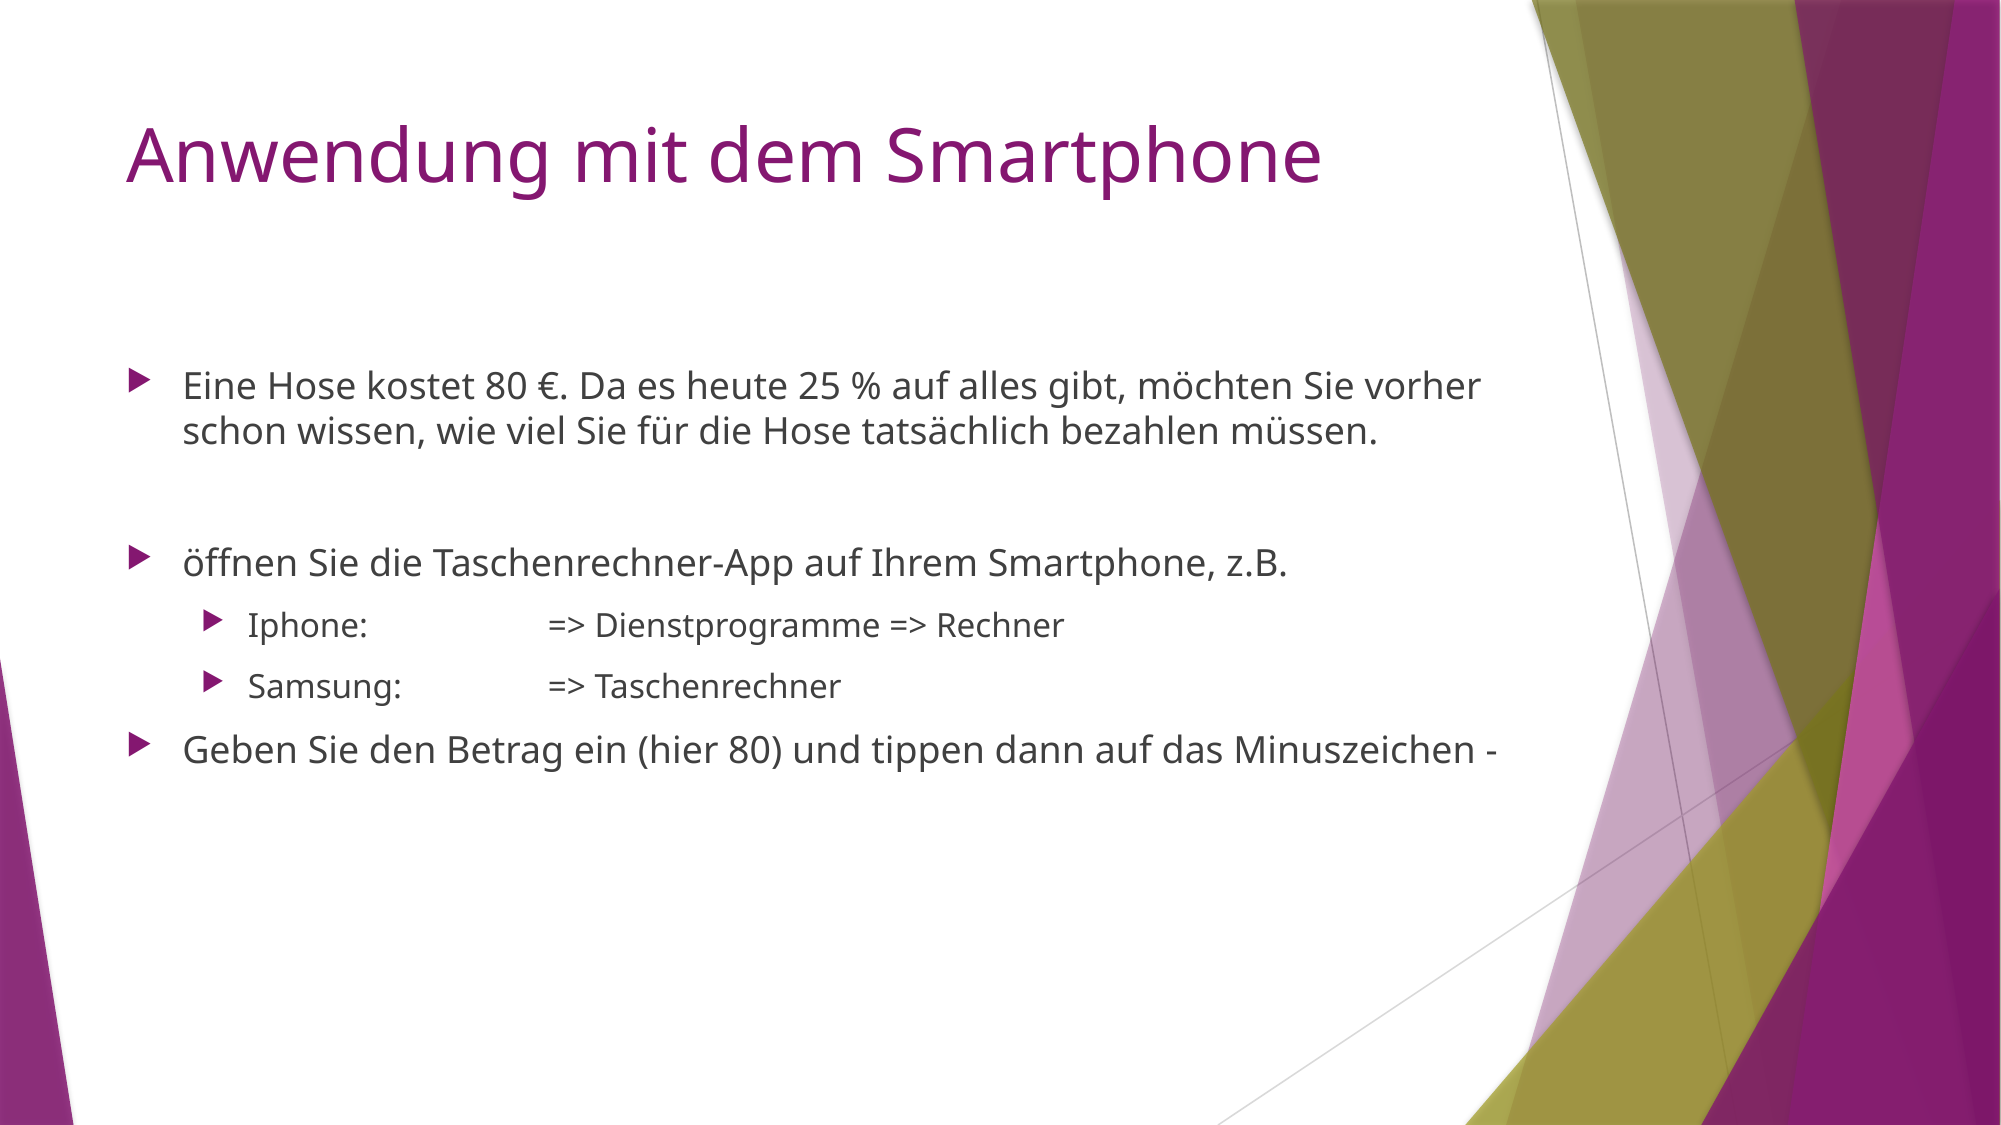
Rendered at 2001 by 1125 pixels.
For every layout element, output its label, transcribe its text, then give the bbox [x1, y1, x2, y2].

title Anwendung mit dem Smartphone [111, 99, 1522, 317]
list Eine Hose kostet 80 €. Da es heute 25 % auf alles gibt, möchten Sie vorher schon wissen, wie viel Sie für die Hose tatsächlich bezahlen müssen. öffnen Sie die Taschenrechner-App auf Ihrem Smartphone, z.B. Iphone: => Dienstprogramme => Rechner Samsung: => Taschenrechner Geben Sie den Betrag ein (hier 80) und tippen dann auf das Minuszeichen - [111, 354, 1522, 992]
